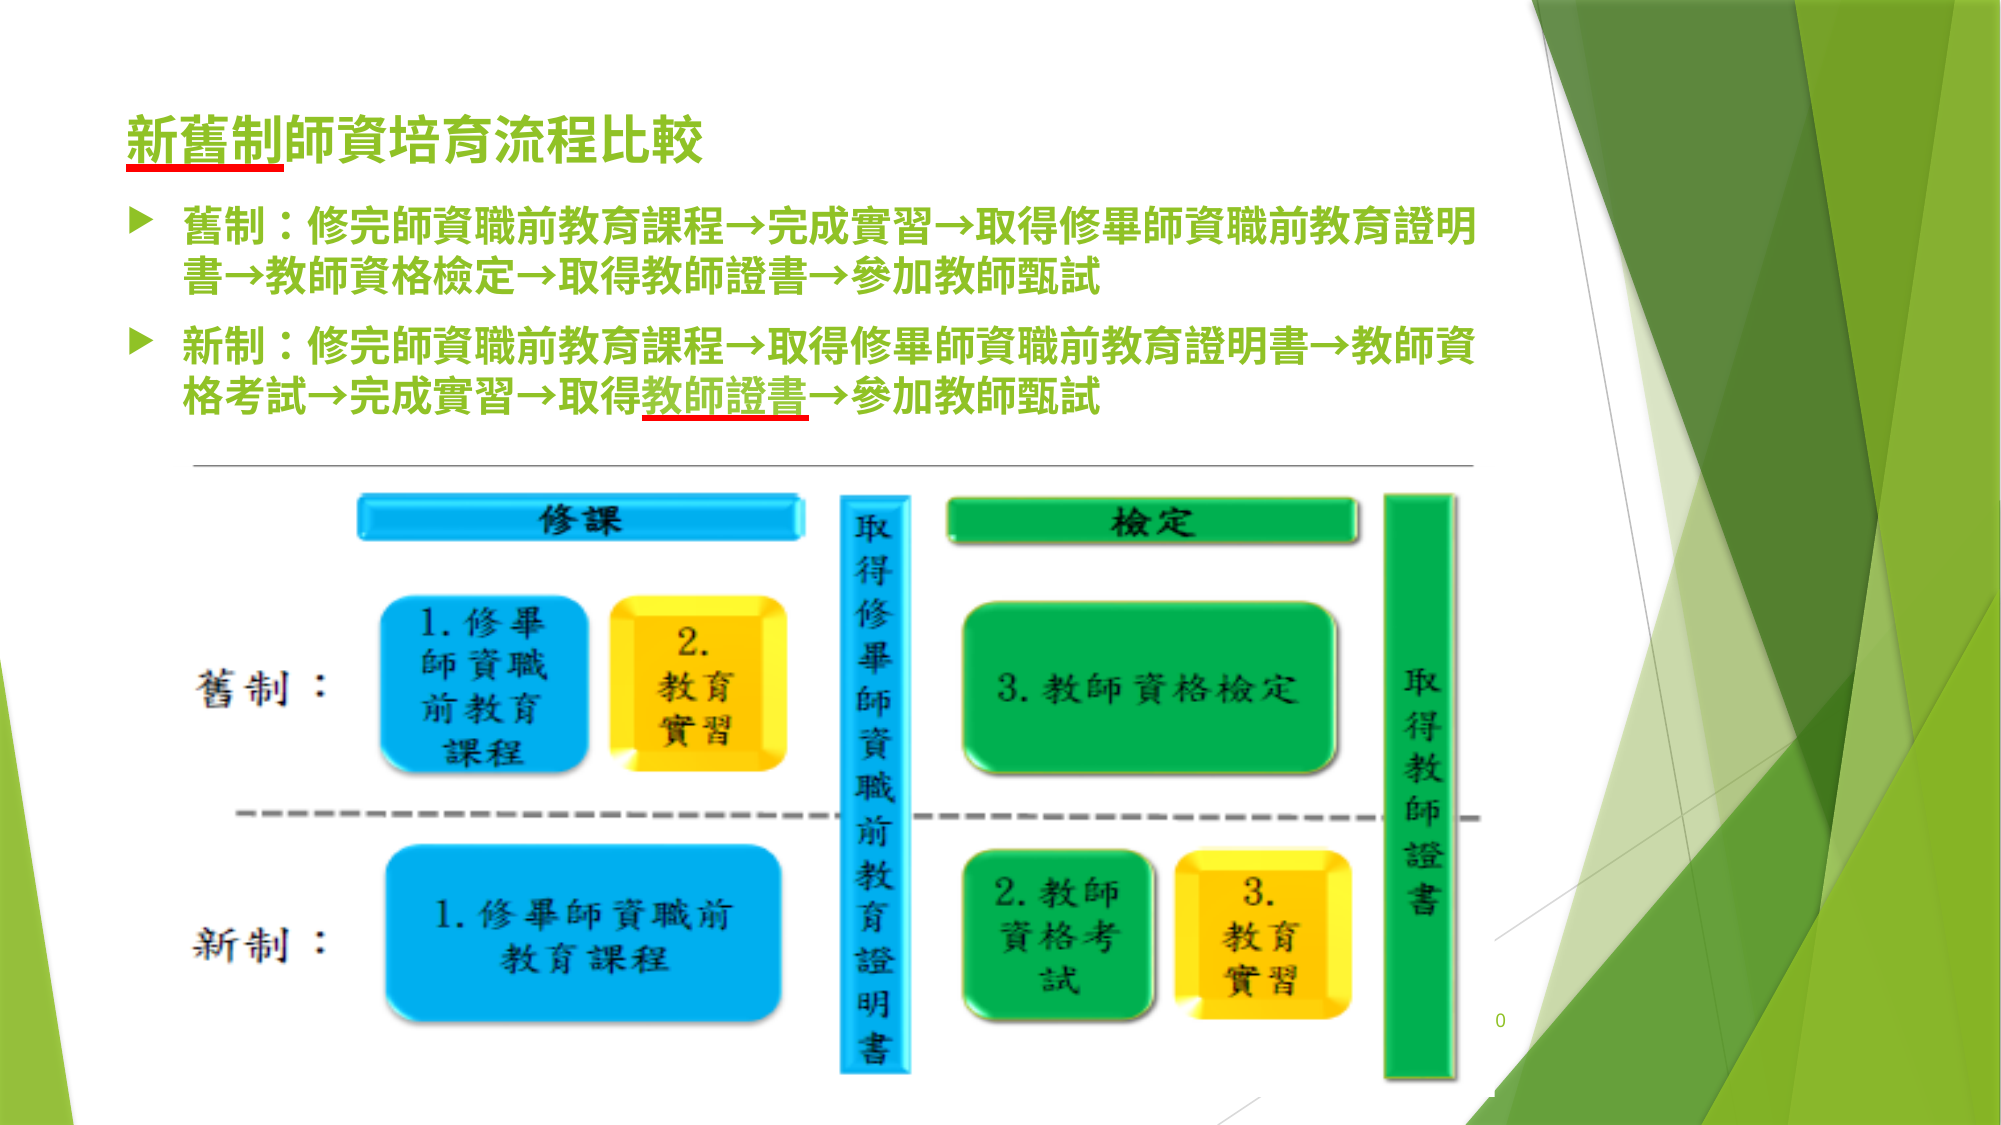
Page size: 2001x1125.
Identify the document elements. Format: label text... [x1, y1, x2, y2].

title 新舊制師資培育流程比較 [111, 99, 1522, 191]
picture [172, 464, 1496, 1097]
slide_number 10 [1501, 991, 1522, 1051]
list 舊制：修完師資職前教育課程→完成實習→取得修畢師資職前教育證明書→教師資格檢定→取得教師證書→參加教師甄試 新制：修完師資職前教育課程→取得修畢師資職前教育證明書→教師資格考試→完成實習→取得教師證書→參加教師甄試 [111, 191, 1522, 1097]
